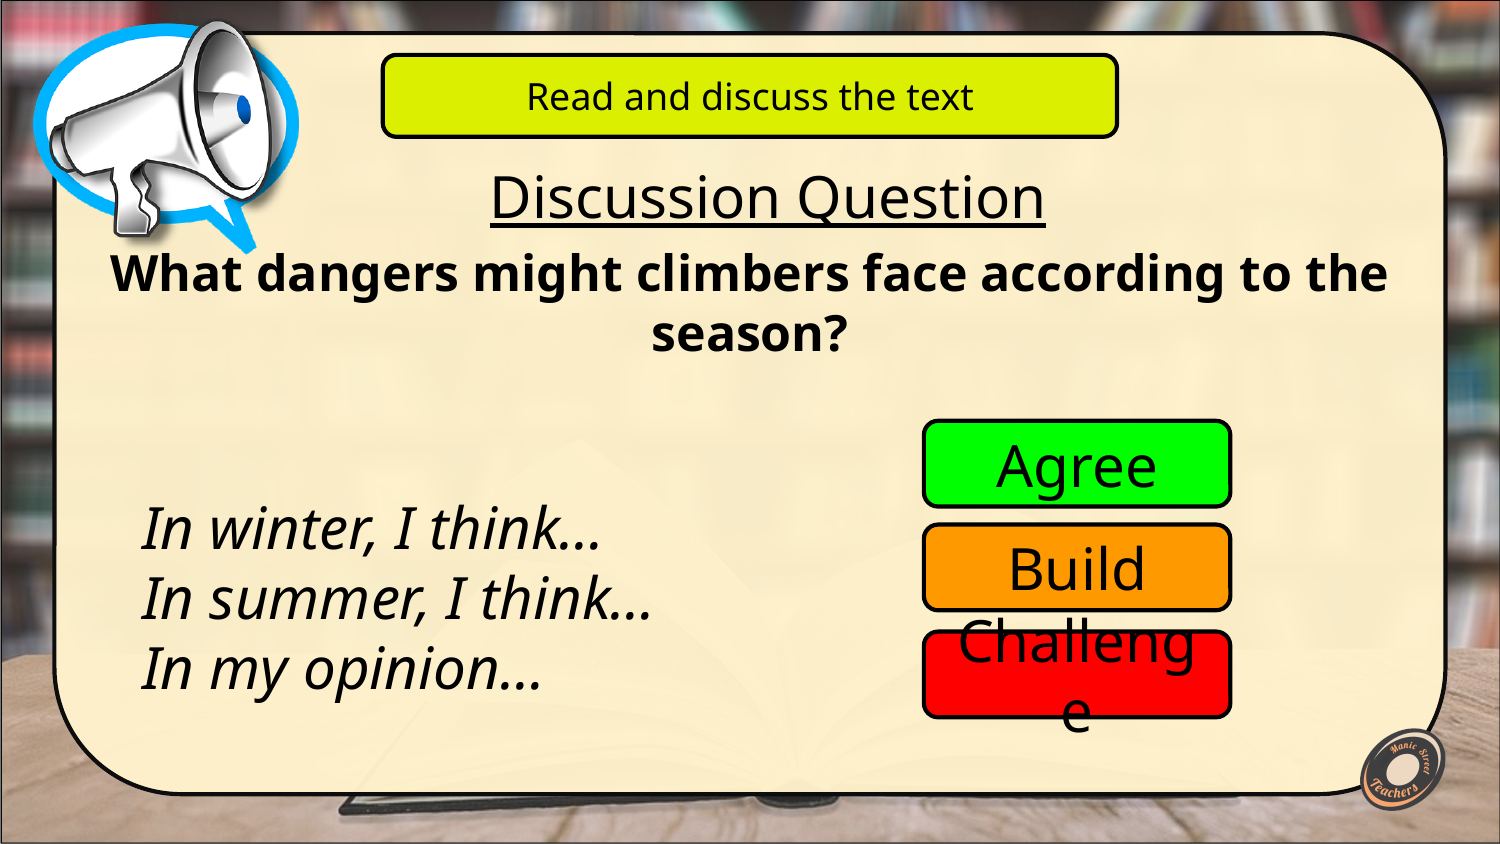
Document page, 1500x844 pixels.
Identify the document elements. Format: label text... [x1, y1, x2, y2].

text_box Challenge [921, 629, 1233, 720]
list What dangers might climbers face according to the season? In winter, I think… In summer, I think… In my opinion… [51, 206, 1449, 718]
picture [0, 0, 1500, 844]
text_box Build [921, 522, 1233, 613]
text_box [305, 31, 1448, 206]
text_box Agree [921, 418, 1233, 509]
text_box [62, 718, 1438, 797]
title Discussion Question [305, 145, 1262, 206]
text_box Read and discuss the text [380, 52, 1120, 139]
